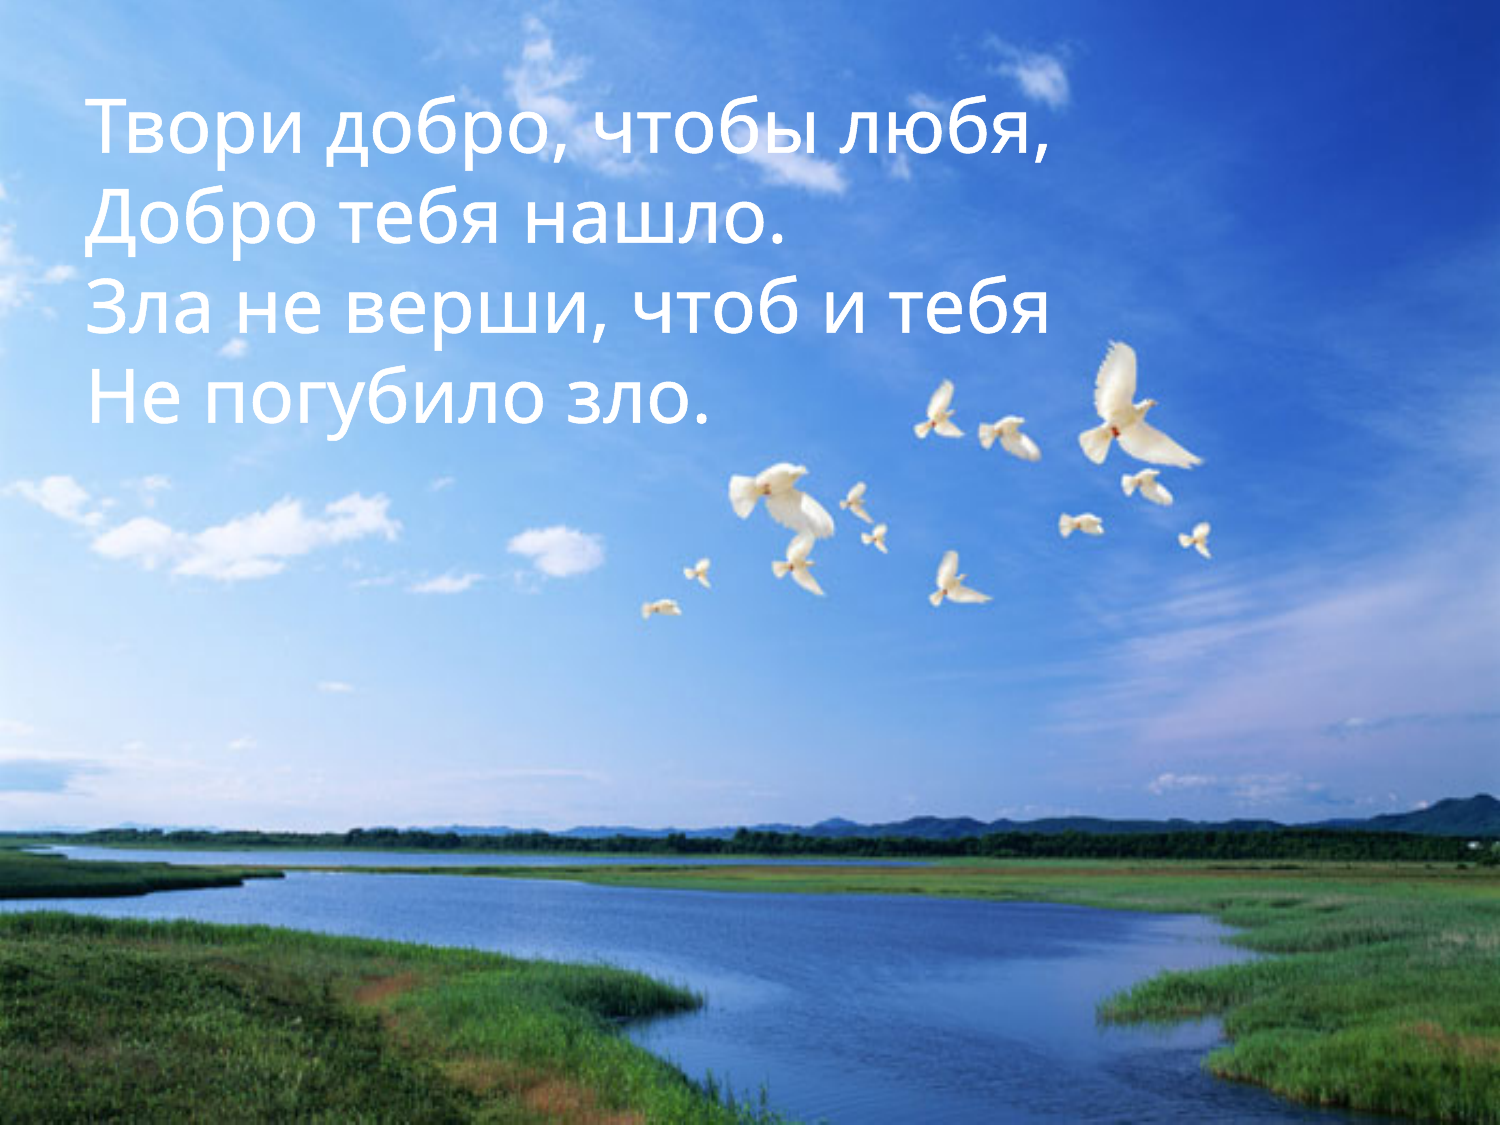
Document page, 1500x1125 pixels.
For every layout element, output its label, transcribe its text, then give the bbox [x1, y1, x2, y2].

picture [0, 0, 1500, 1125]
text_box Твори добро, чтобы любя, Добро тебя нашло. Зла не верши, чтоб и тебя Не погубило зло. [70, 70, 1301, 445]
